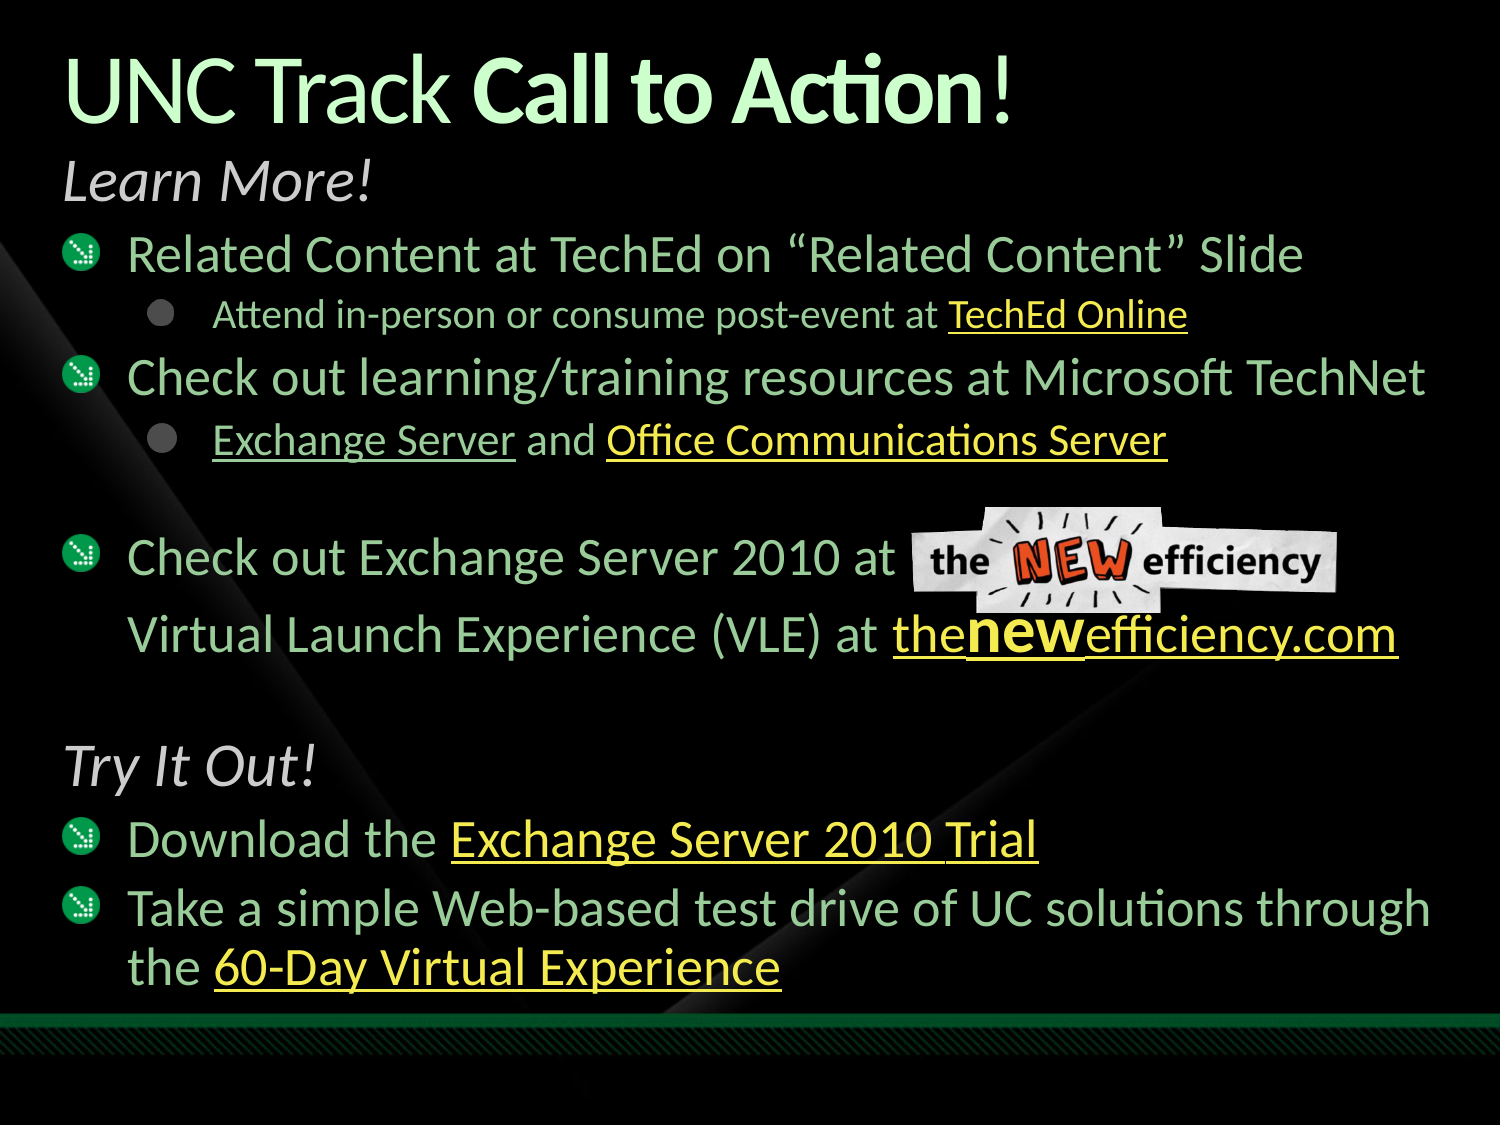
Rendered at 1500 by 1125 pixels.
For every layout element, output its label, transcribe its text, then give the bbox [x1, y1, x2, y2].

list Learn More! Related Content at TechEd on “Related Content” Slide Attend in-person or consume post-event at TechEd Online Check out learning/training resources at Microsoft TechNet Exchange Server and Office Communications Server Check out Exchange Server 2010 at Virtual Launch Experience (VLE) at thenewefficiency.com Try It Out! Download the Exchange Server 2010 Trial Take a simple Web-based test drive of UC solutions through the 60-Day Virtual Experience [62, 147, 1450, 1029]
picture [0, 0, 1500, 1125]
title UNC Track Call to Action! [62, 37, 1438, 147]
